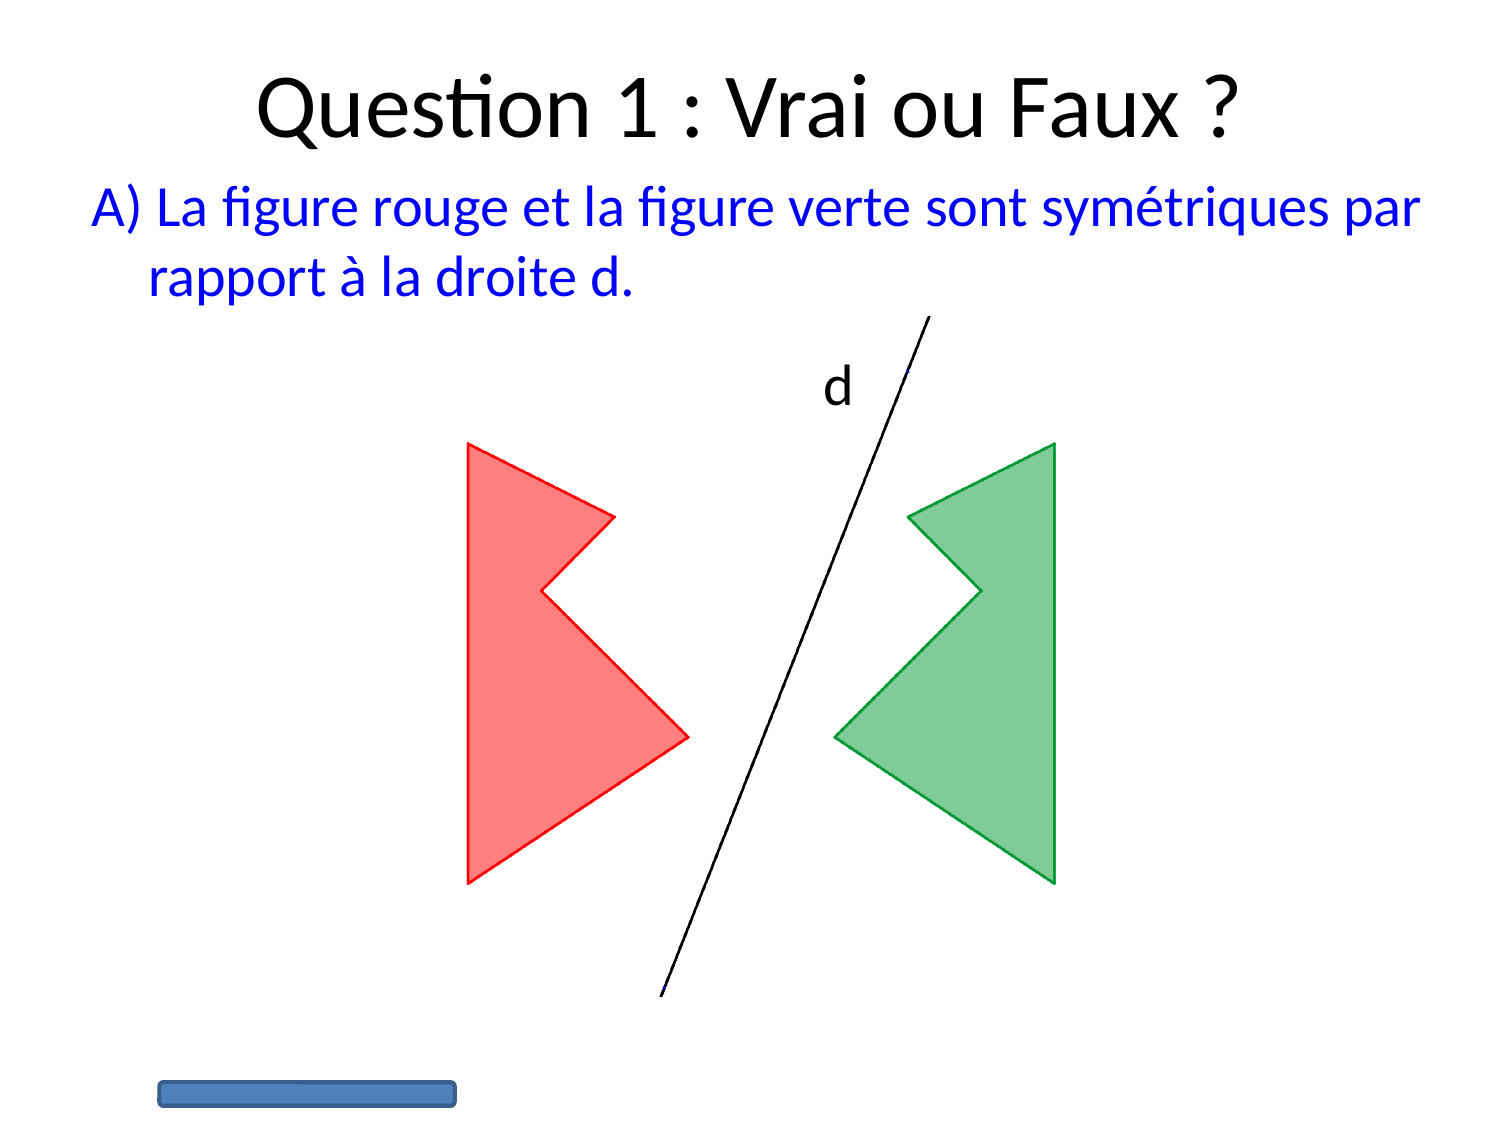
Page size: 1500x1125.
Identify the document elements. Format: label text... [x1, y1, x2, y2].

picture [328, 316, 1210, 997]
text_box [157, 1080, 457, 1108]
title Question 1 : Vrai ou Faux ? [74, 7, 1426, 196]
list A) La figure rouge et la figure verte sont symétriques par rapport à la droite d. [76, 160, 1466, 339]
